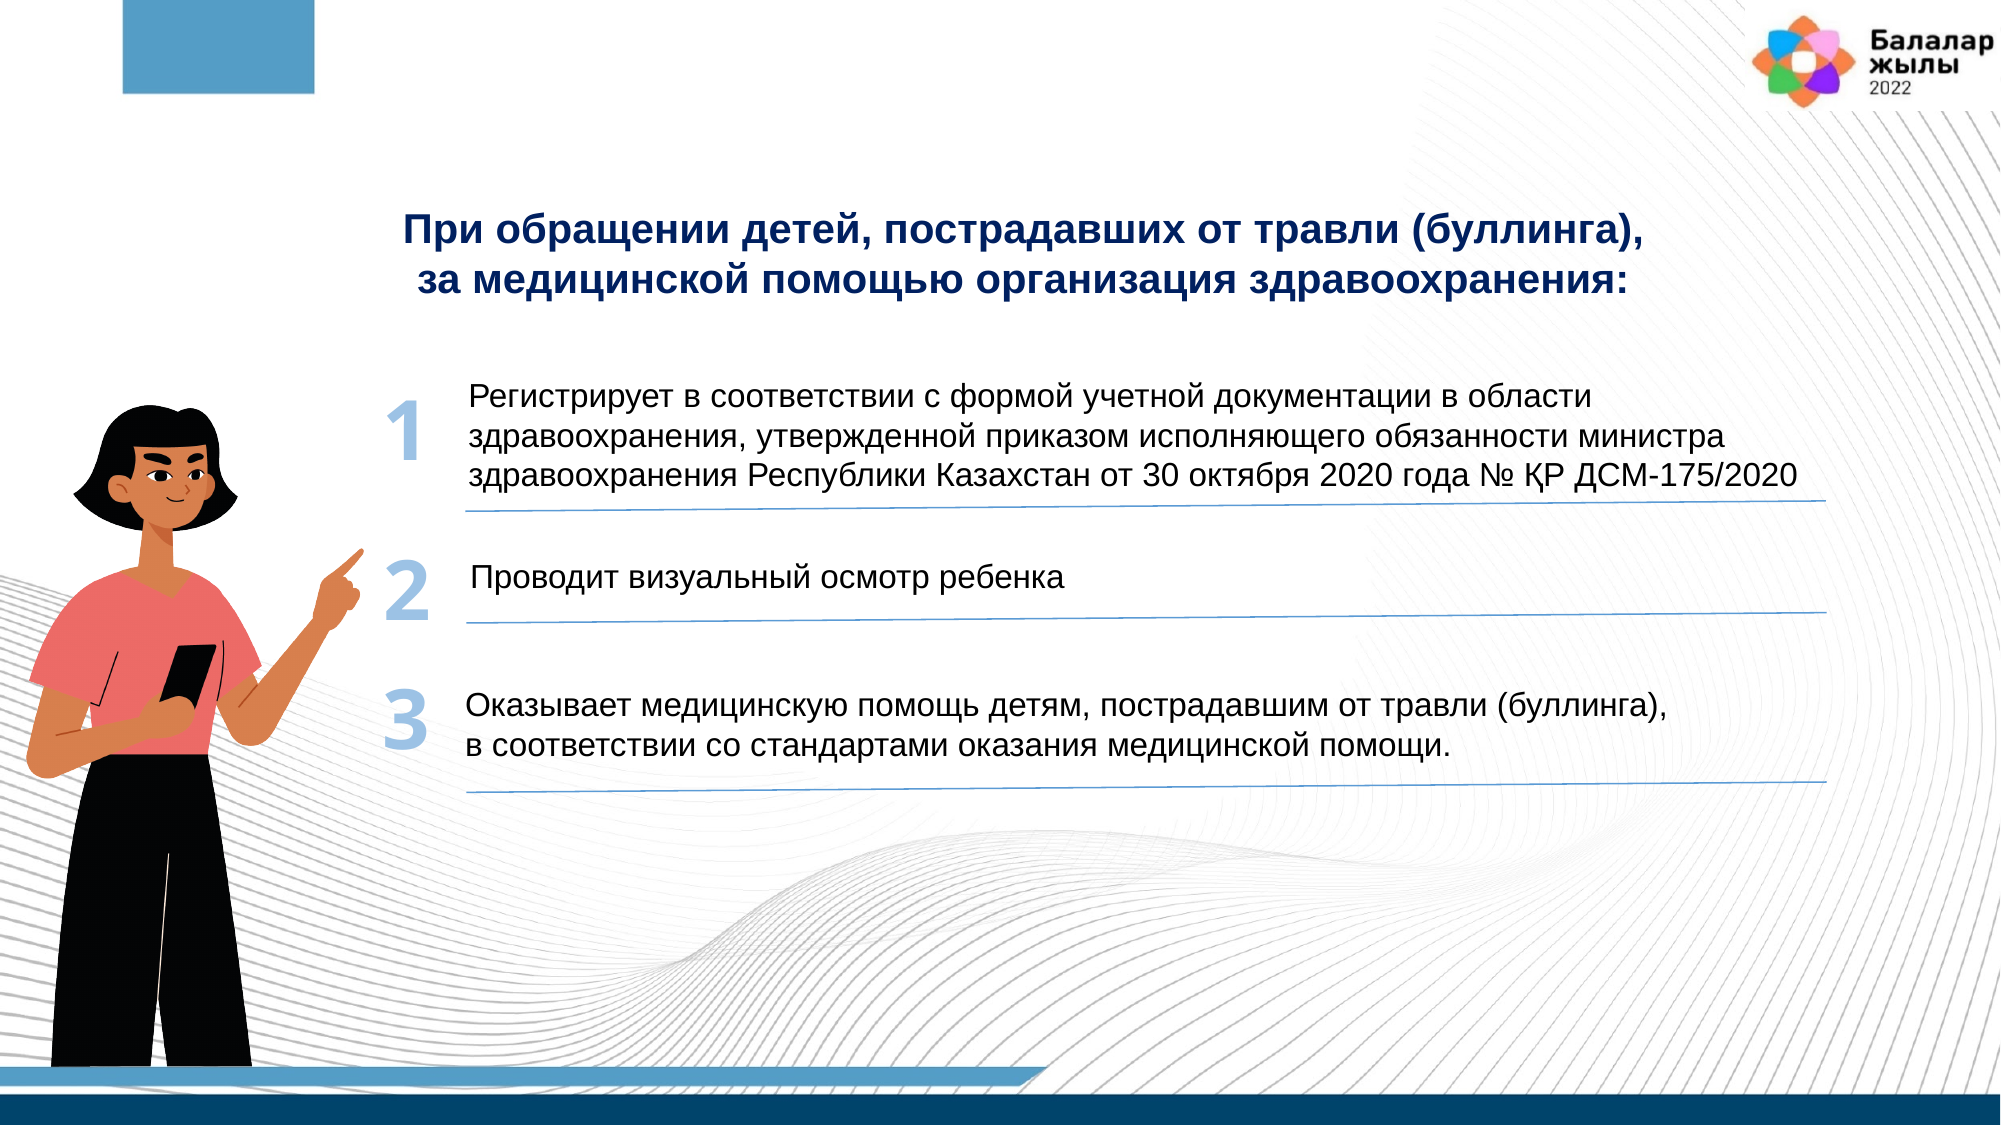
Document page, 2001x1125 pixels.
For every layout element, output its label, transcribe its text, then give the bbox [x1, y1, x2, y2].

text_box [466, 612, 1827, 624]
text_box Оказывает медицинскую помощь детям, пострадавшим от травли (буллинга), в соответствии со стандартами оказания медицинской помощи. [450, 675, 1876, 771]
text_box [466, 781, 1827, 793]
text_box При обращении детей, пострадавших от травли (буллинга), за медицинской помощью организация здравоохранения: [368, 194, 1679, 310]
picture [0, 0, 2001, 1125]
text_box 3 [368, 658, 431, 774]
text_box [465, 500, 1827, 512]
text_box 2 [368, 529, 432, 645]
text_box Регистрирует в соответствии с формой учетной документации в области здравоохранения, утвержденной приказом исполняющего обязанности министра здравоохранения Республики Казахстан от 30 октября 2020 года № ҚР ДСМ-175/2020 [453, 366, 1847, 502]
text_box Проводит визуальный осмотр ребенка [454, 547, 1827, 603]
text_box 1 [367, 369, 431, 485]
